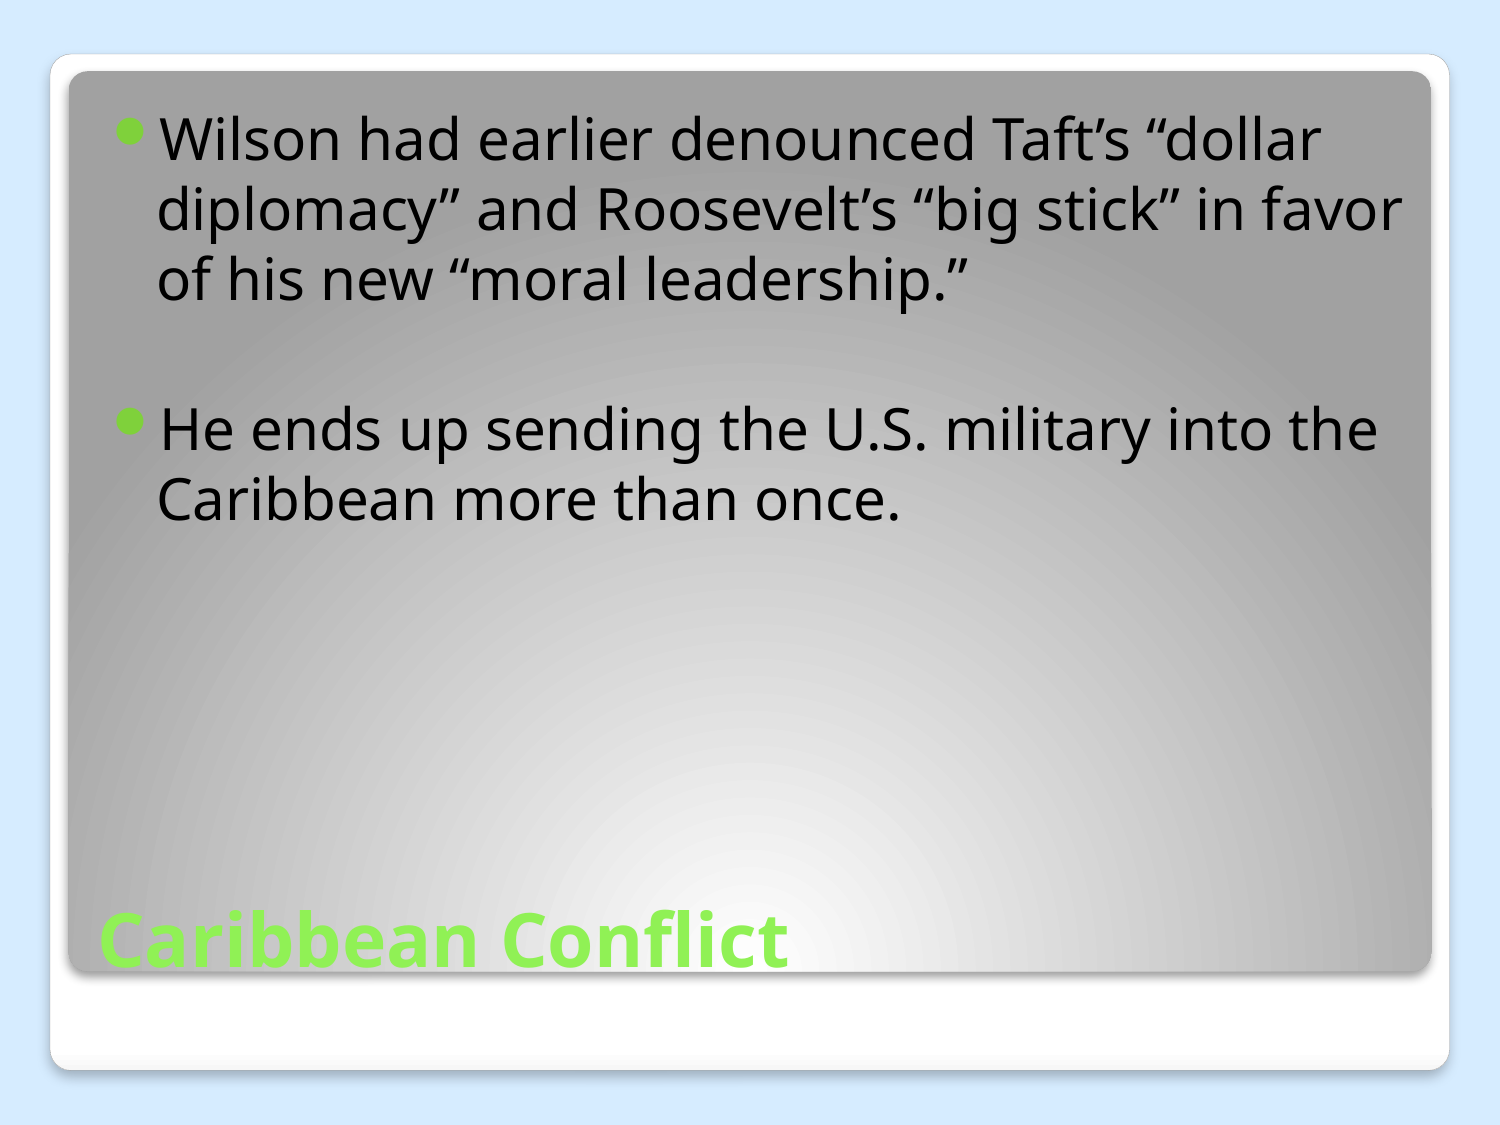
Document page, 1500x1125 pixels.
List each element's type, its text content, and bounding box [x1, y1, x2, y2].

title Caribbean Conflict [82, 817, 1425, 990]
list Wilson had earlier denounced Taft’s “dollar diplomacy” and Roosevelt’s “big stick” in favor of his new “moral leadership.” He ends up sending the U.S. military into the Caribbean more than once. [82, 86, 1425, 774]
